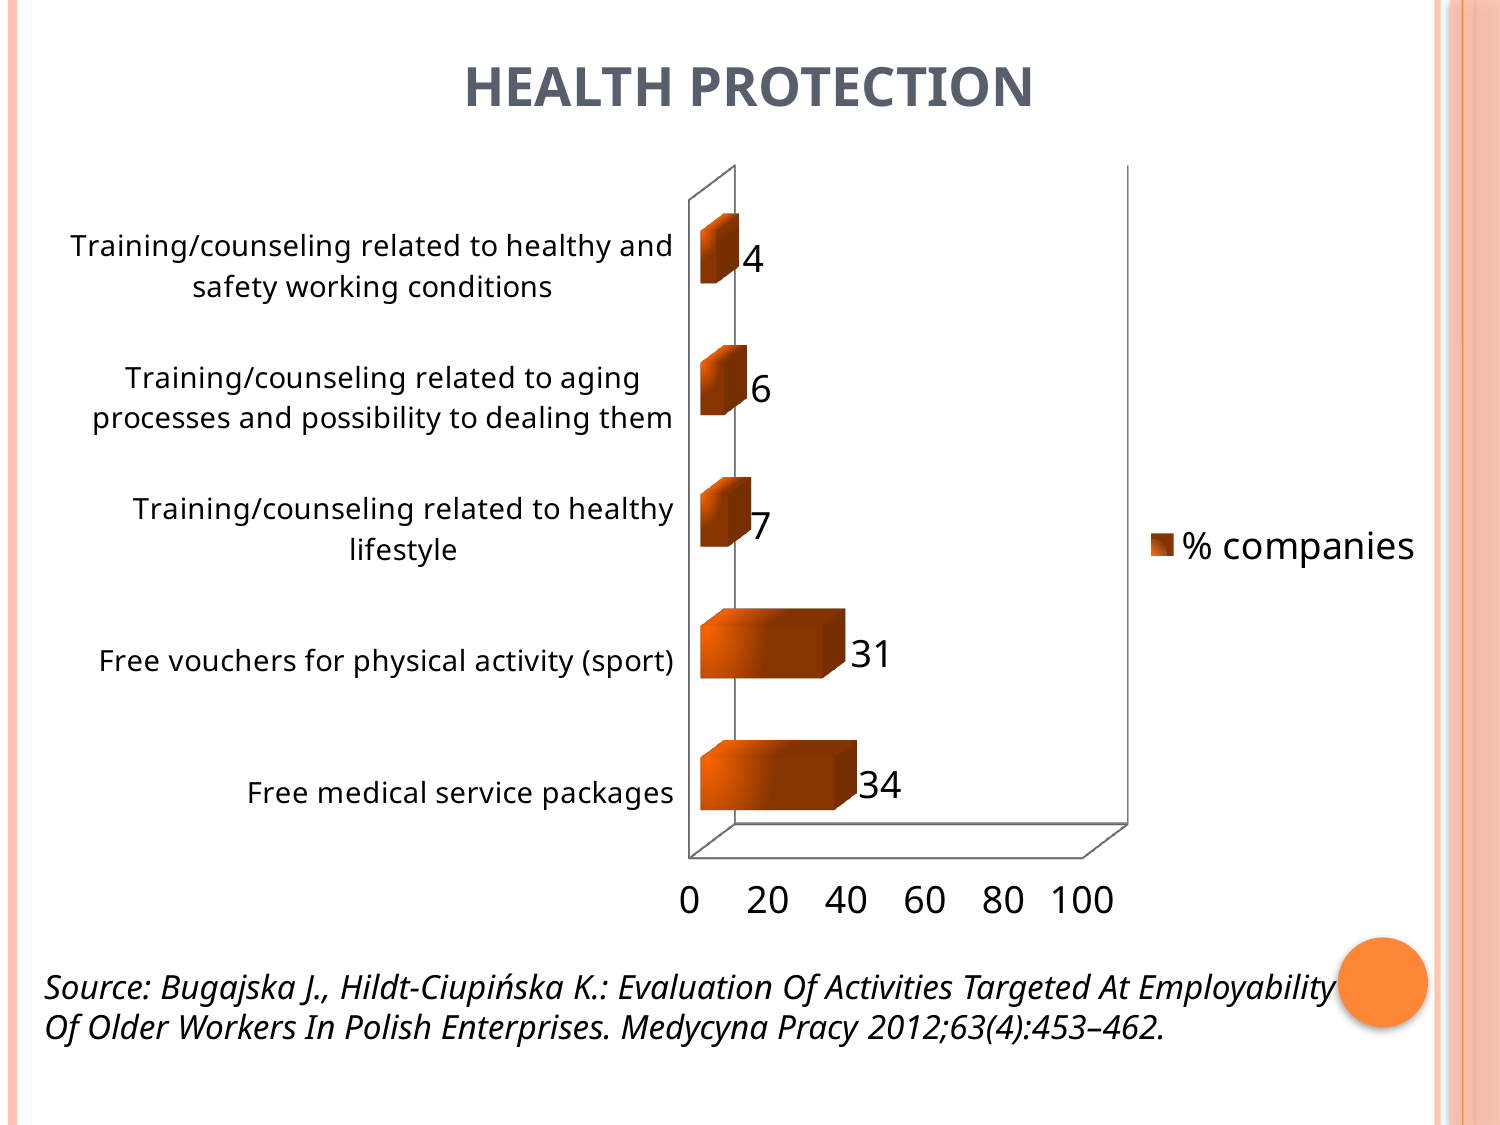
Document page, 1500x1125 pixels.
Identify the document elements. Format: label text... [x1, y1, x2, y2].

text_box Health protection [74, 45, 1425, 138]
text_box Source: Bugajska J., Hildt-Ciupińska K.: Evaluation Of Activities Targeted At Employability Of Older Workers In Polish Enterprises. Medycyna Pracy 2012;63(4):453–462. [29, 959, 1353, 1054]
chart [40, 148, 1460, 941]
